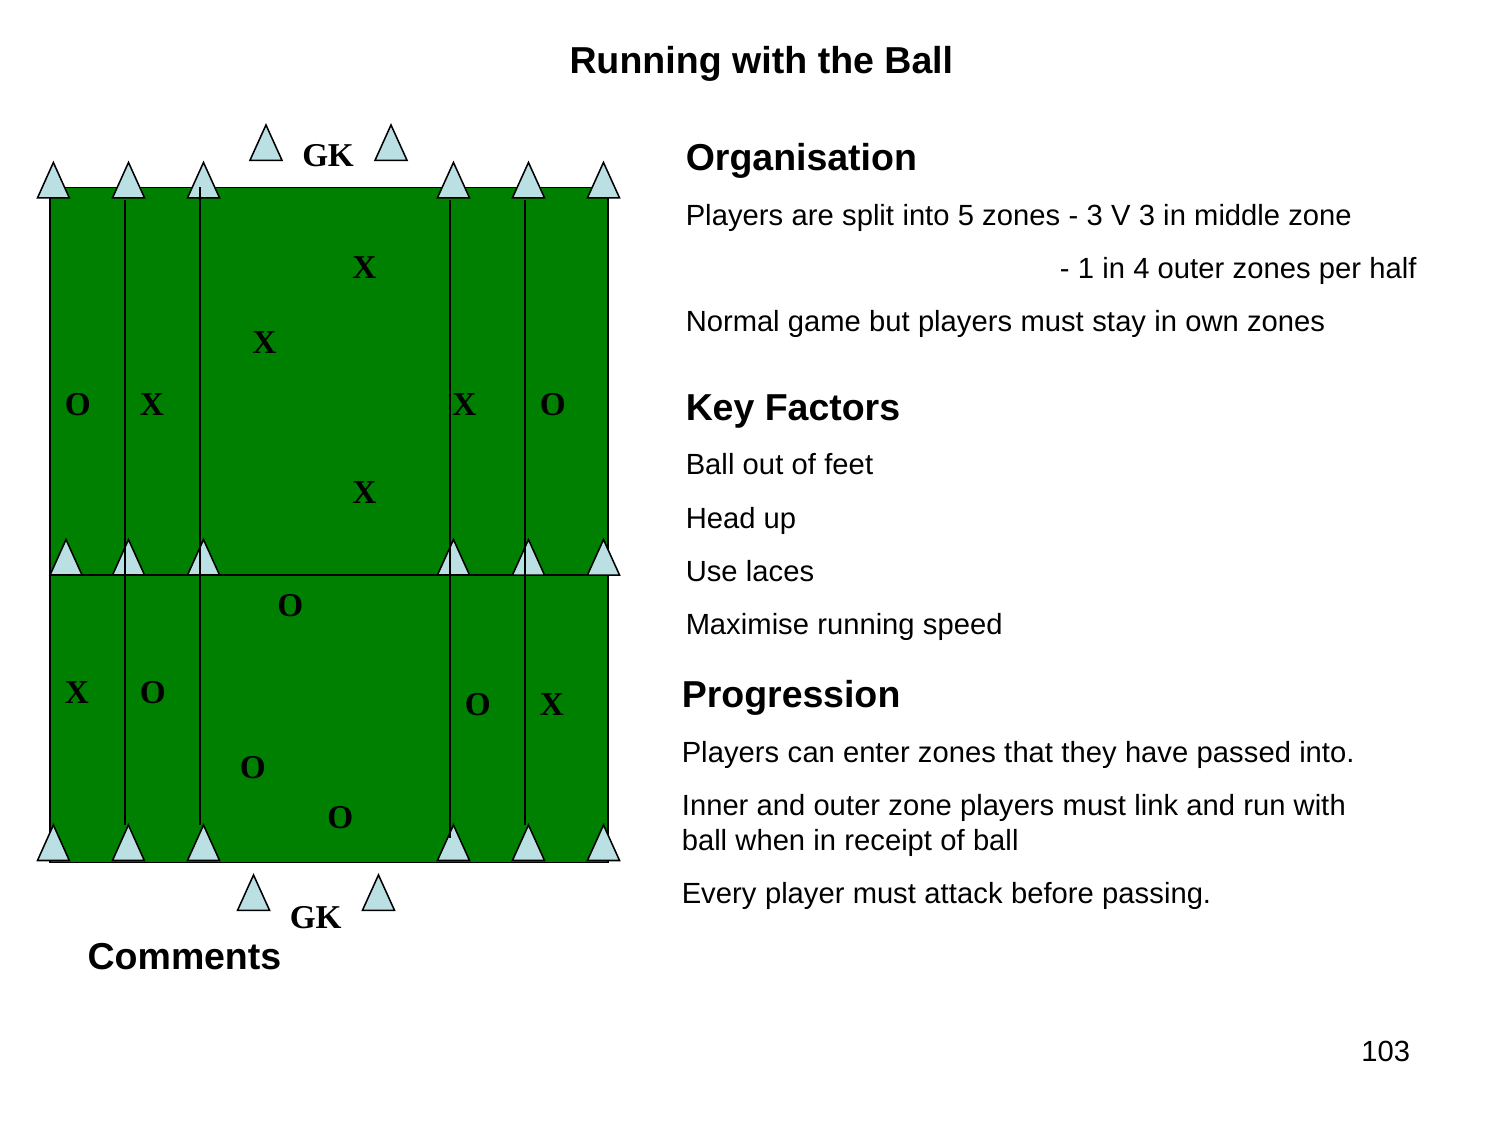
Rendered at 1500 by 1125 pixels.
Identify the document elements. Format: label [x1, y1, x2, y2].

text_box [671, 374, 1396, 649]
text_box [253, 0, 1270, 89]
text_box [237, 875, 270, 911]
text_box [287, 124, 407, 181]
text_box [667, 662, 1412, 918]
text_box [37, 162, 620, 863]
text_box [671, 125, 1438, 345]
text_box [249, 125, 283, 161]
text_box [1074, 1024, 1425, 1103]
text_box [72, 875, 624, 986]
